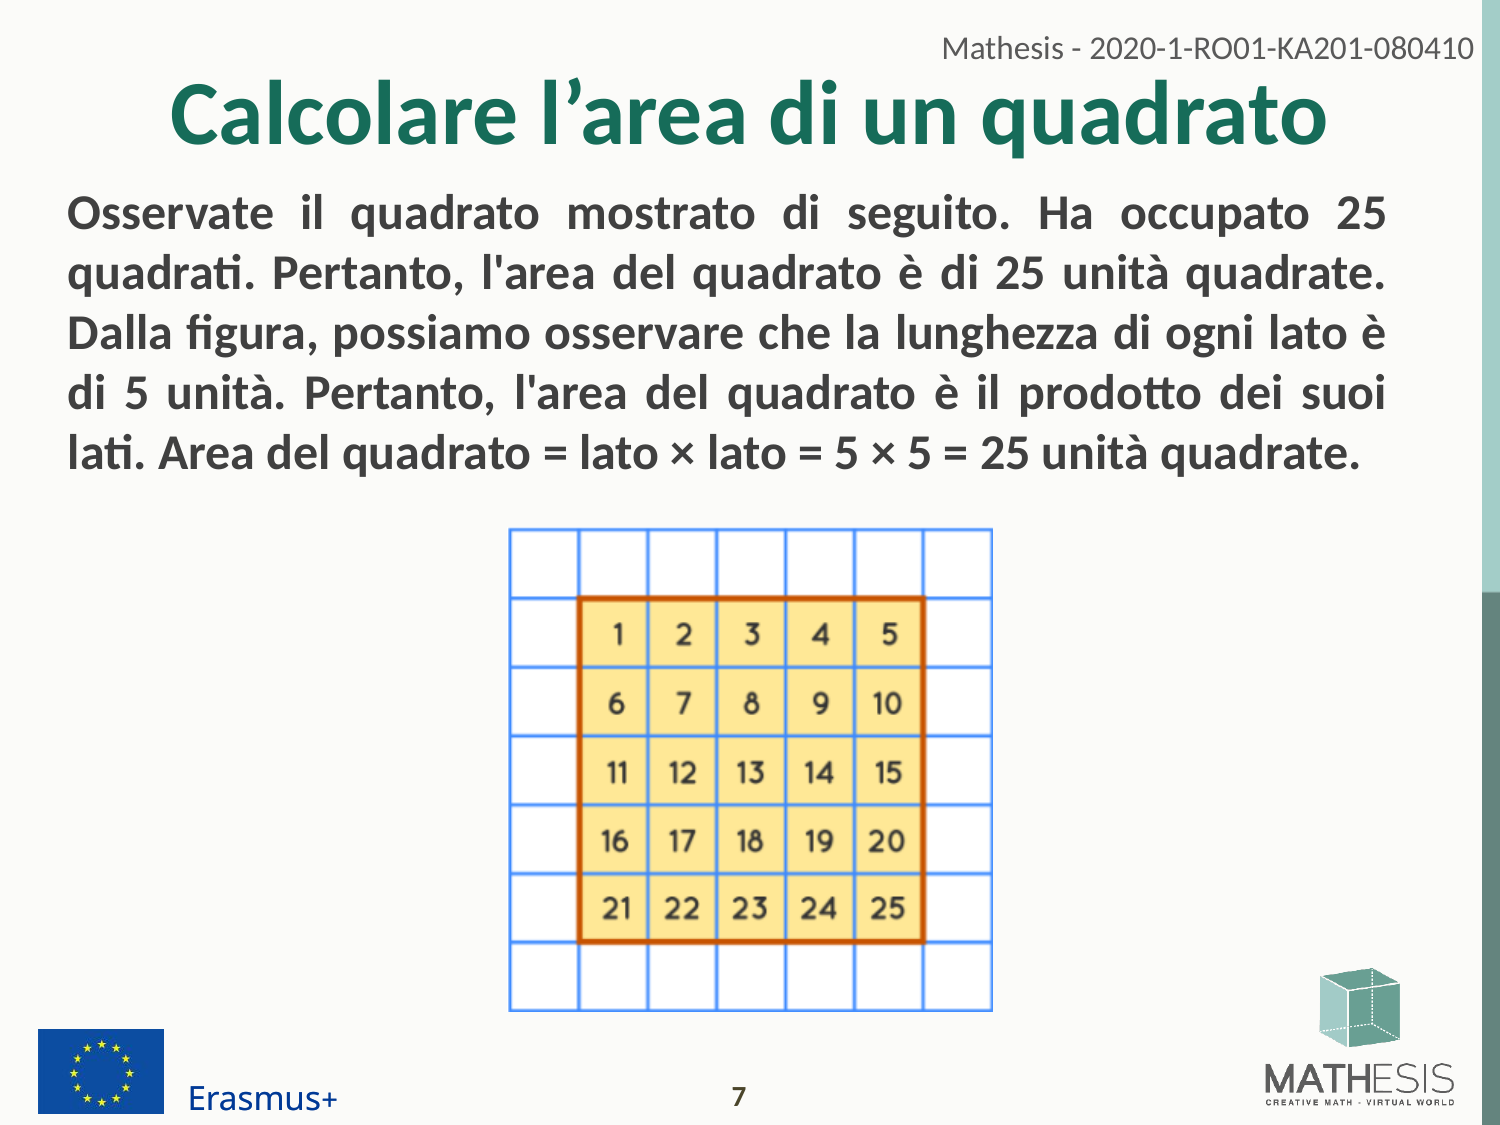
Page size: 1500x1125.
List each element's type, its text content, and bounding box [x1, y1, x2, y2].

list Osservate il quadrato mostrato di seguito. Ha occupato 25 quadrati. Pertanto, l'area del quadrato è di 25 unità quadrate. Dalla figura, possiamo osservare che la lunghezza di ogni lato è di 5 unità. Pertanto, l'area del quadrato è il prodotto dei suoi lati. Area del quadrato = lato × lato = 5 × 5 = 25 unità quadrate. [53, 172, 1404, 915]
picture [507, 526, 993, 1012]
title Calcolare l’area di un quadrato [75, 45, 1425, 233]
picture [38, 1029, 164, 1114]
